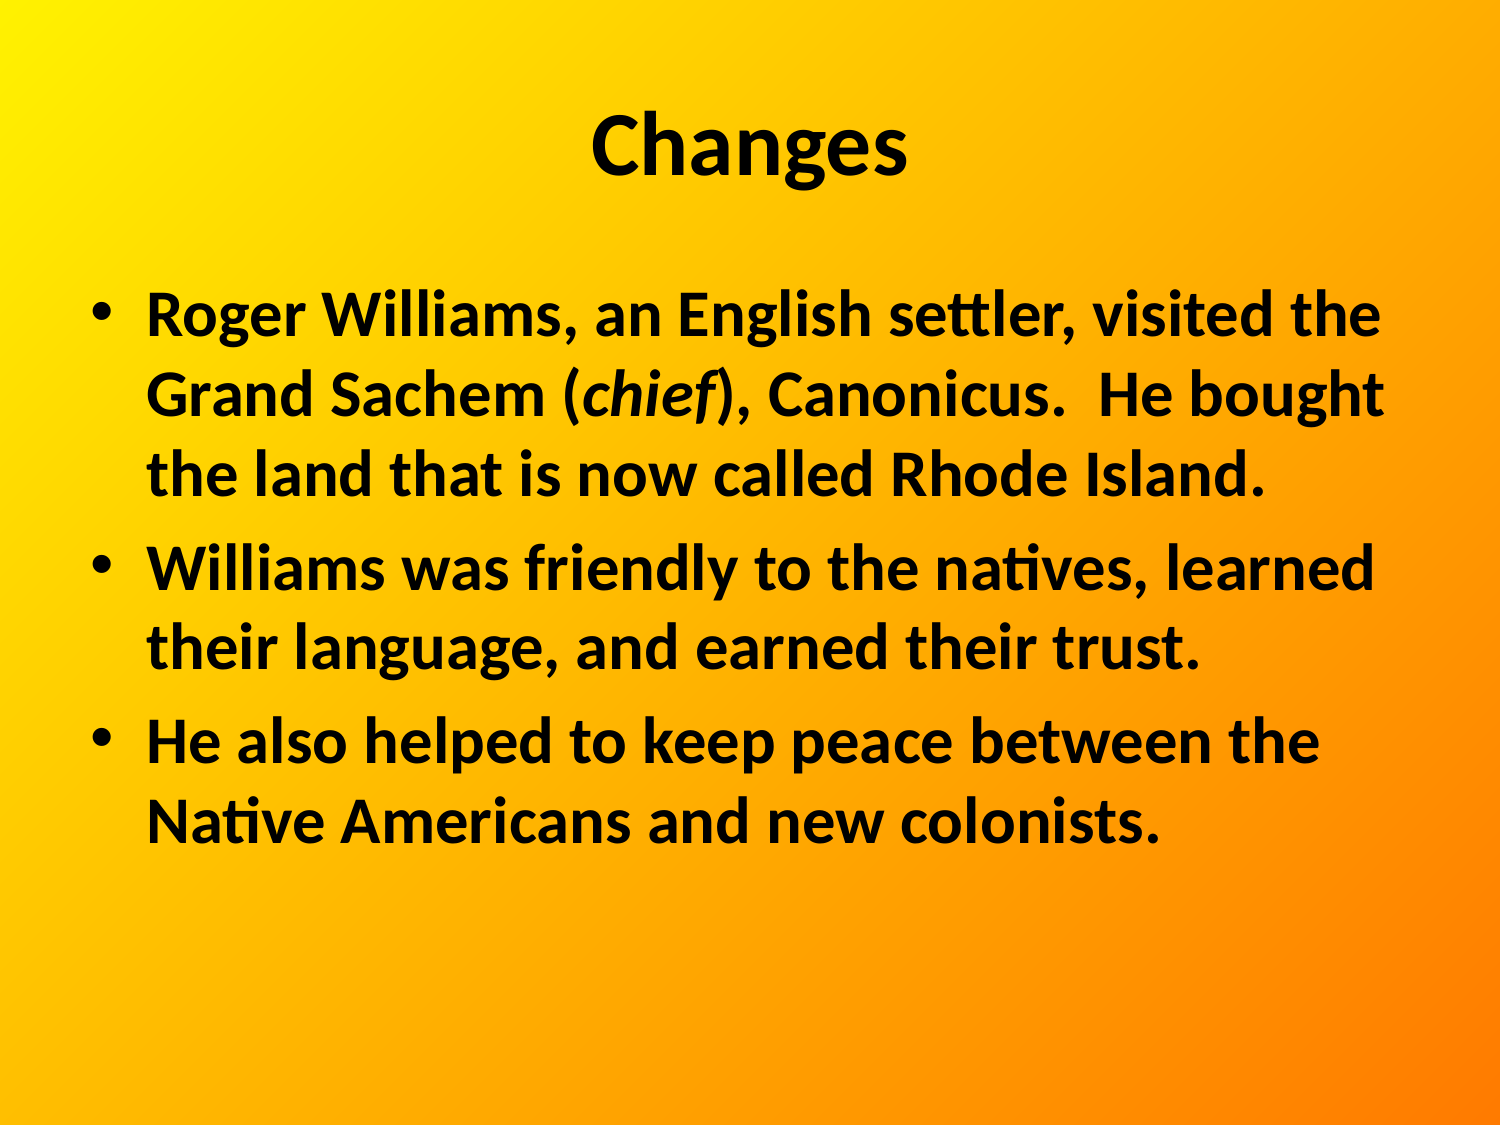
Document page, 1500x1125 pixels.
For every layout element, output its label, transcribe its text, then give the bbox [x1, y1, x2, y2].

title Changes [74, 44, 1426, 233]
list Roger Williams, an English settler, visited the Grand Sachem (chief), Canonicus. He bought the land that is now called Rhode Island. Williams was friendly to the natives, learned their language, and earned their trust. He also helped to keep peace between the Native Americans and new colonists. [74, 262, 1426, 1006]
